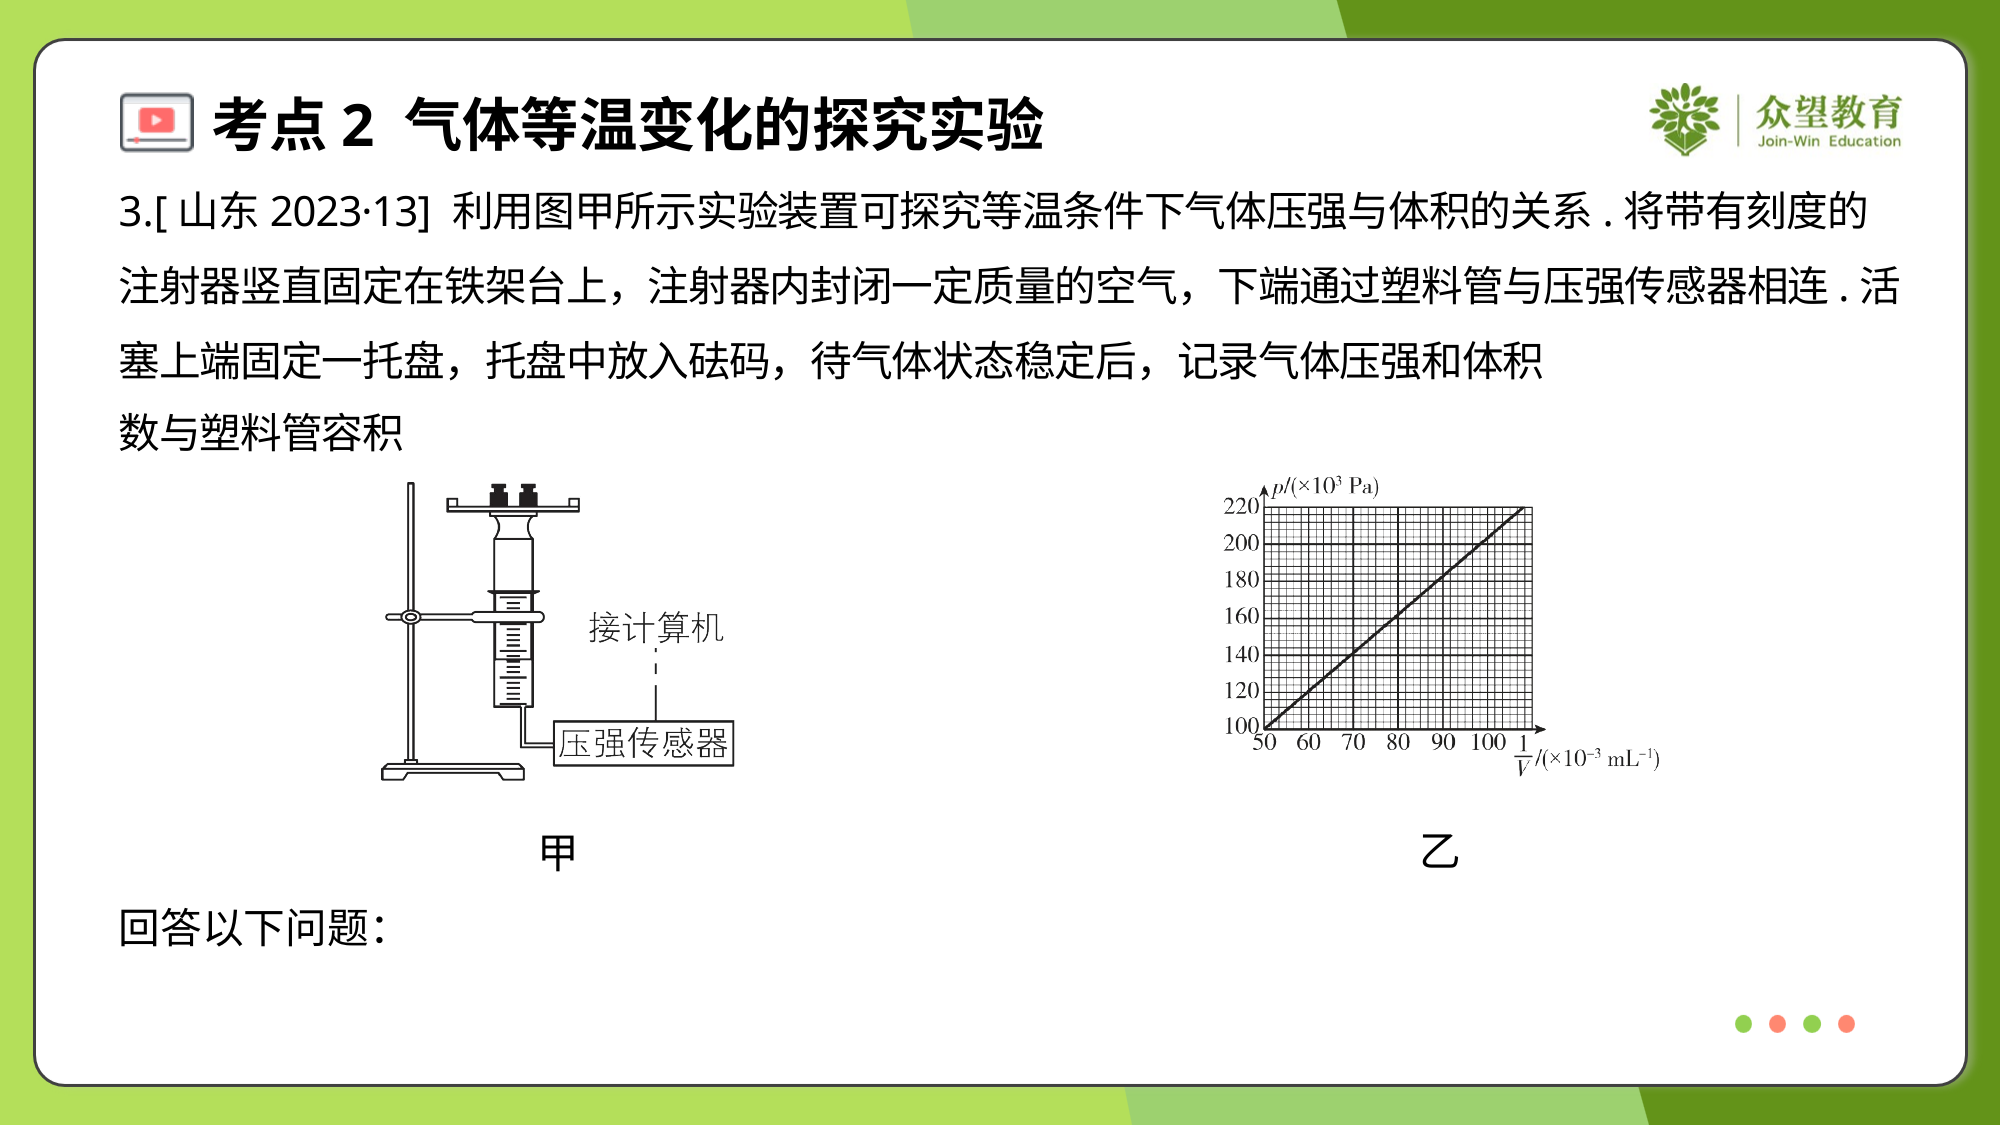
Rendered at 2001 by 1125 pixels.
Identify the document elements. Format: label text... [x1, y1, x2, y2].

text_box 乙 [1415, 800, 1467, 877]
picture [0, 0, 2000, 1125]
text_box 回答以下问题： [118, 877, 1883, 945]
text_box 甲 [532, 801, 584, 877]
